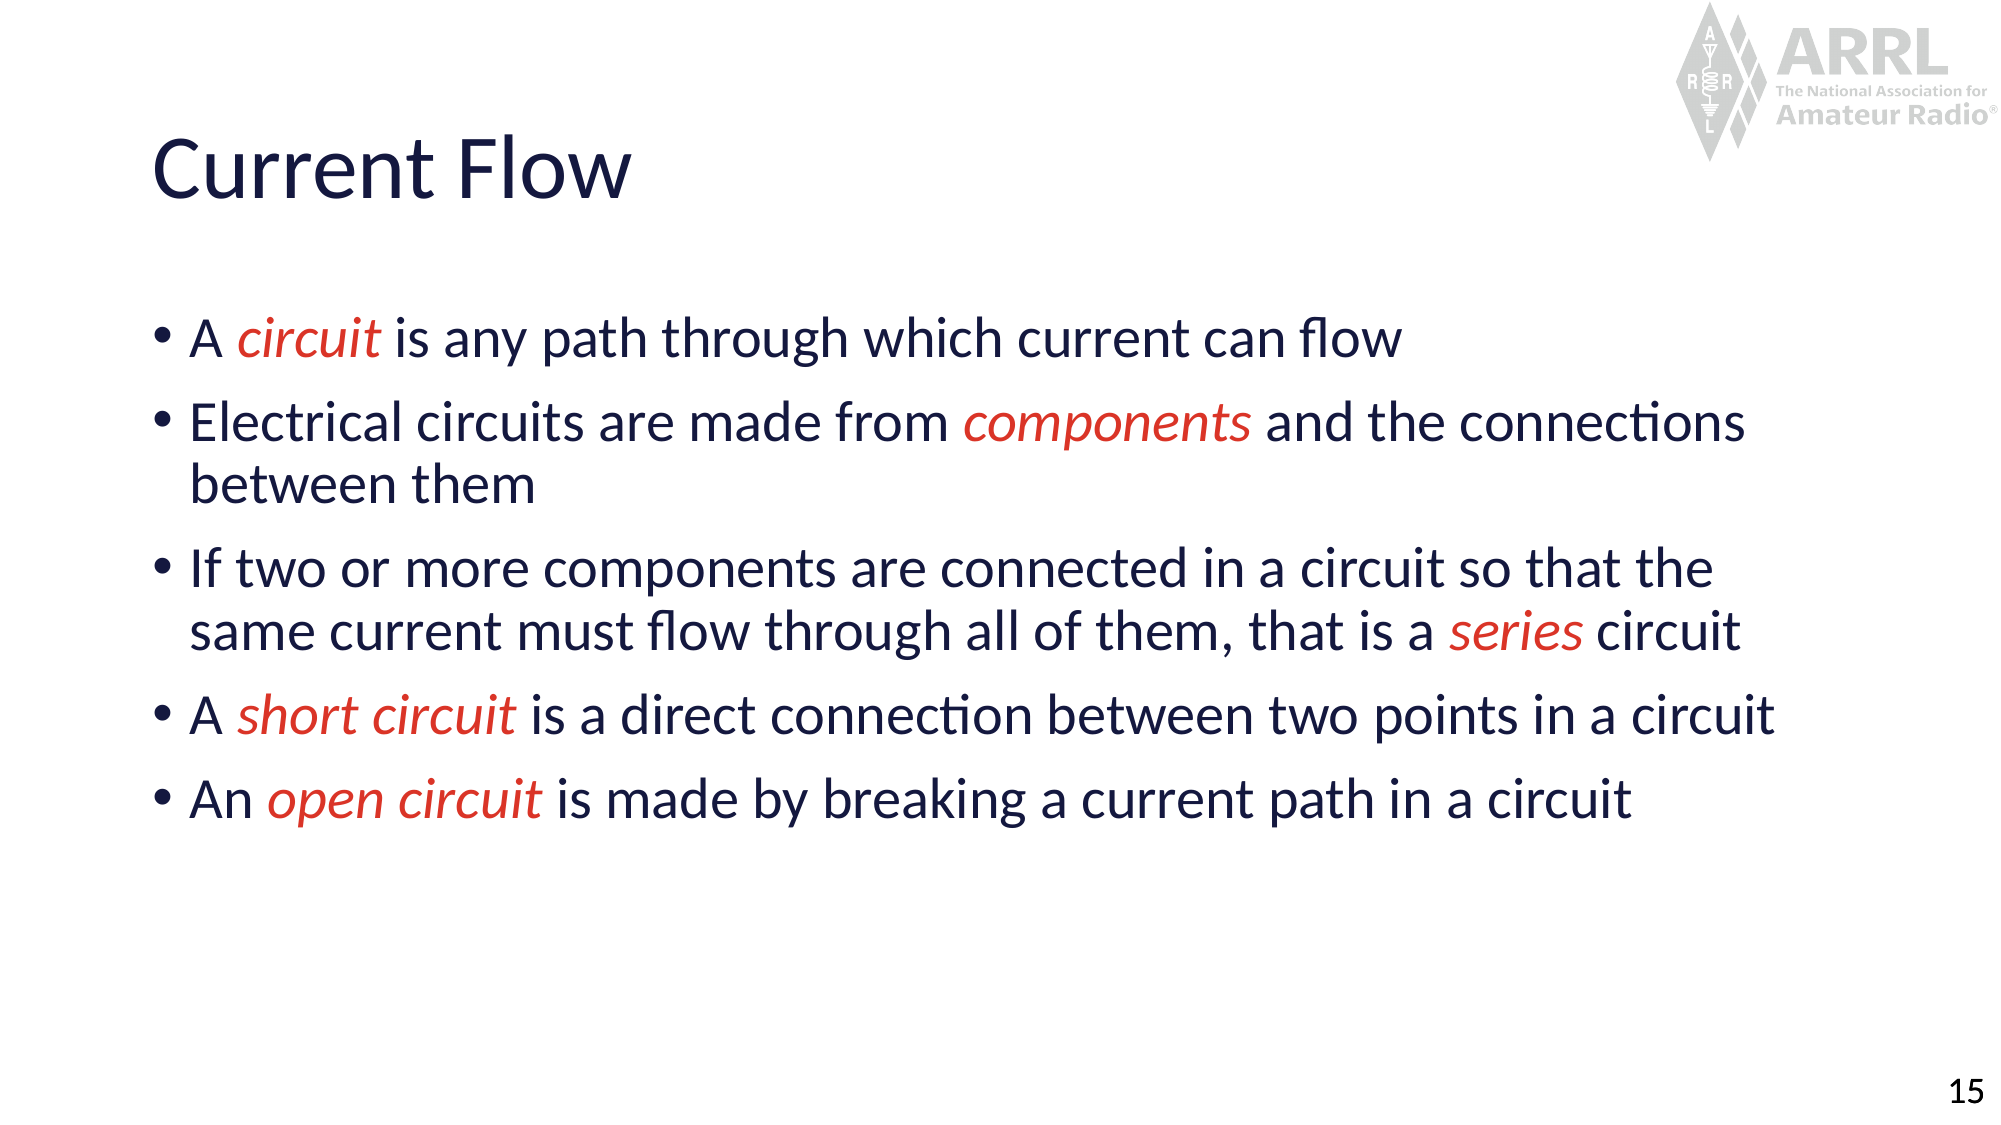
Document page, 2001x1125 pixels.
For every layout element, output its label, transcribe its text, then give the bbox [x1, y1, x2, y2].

list A circuit is any path through which current can flow Electrical circuits are made from components and the connections between them If two or more components are connected in a circuit so that the same current must flow through all of them, that is a series circuit A short circuit is a direct connection between two points in a circuit An open circuit is made by breaking a current path in a circuit [137, 299, 1863, 1014]
picture [1674, 0, 2000, 164]
title Current Flow [137, 59, 1863, 278]
